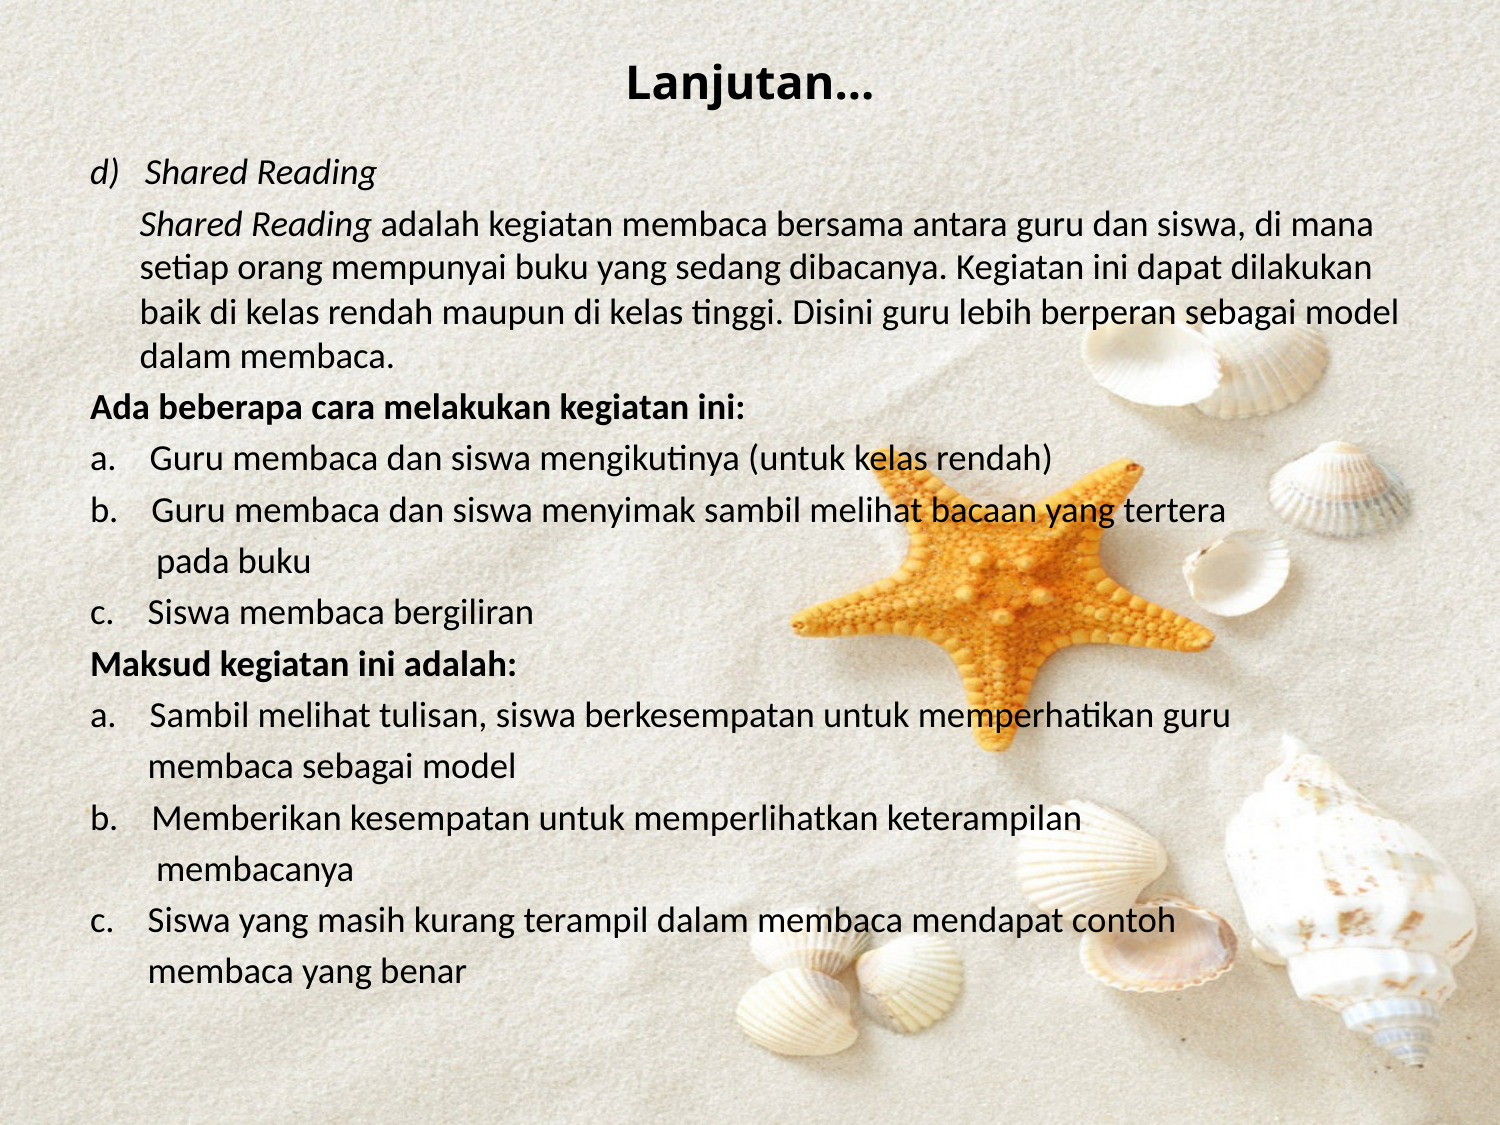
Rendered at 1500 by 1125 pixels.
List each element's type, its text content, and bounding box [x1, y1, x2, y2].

picture [0, 0, 1500, 1125]
list d) Shared Reading Shared Reading adalah kegiatan membaca bersama antara guru dan siswa, di mana setiap orang mempunyai buku yang sedang dibacanya. Kegiatan ini dapat dilakukan baik di kelas rendah maupun di kelas tinggi. Disini guru lebih berperan sebagai model dalam membaca. Ada beberapa cara melakukan kegiatan ini: a. Guru membaca dan siswa mengikutinya (untuk kelas rendah) b. Guru membaca dan siswa menyimak sambil melihat bacaan yang tertera pada buku c. Siswa membaca bergiliran Maksud kegiatan ini adalah: a. Sambil melihat tulisan, siswa berkesempatan untuk memperhatikan guru membaca sebagai model b. Memberikan kesempatan untuk memperlihatkan keterampilan membacanya c. Siswa yang masih kurang terampil dalam membaca mendapat contoh membaca yang benar [75, 140, 1425, 1005]
title Lanjutan... [75, 45, 1425, 118]
